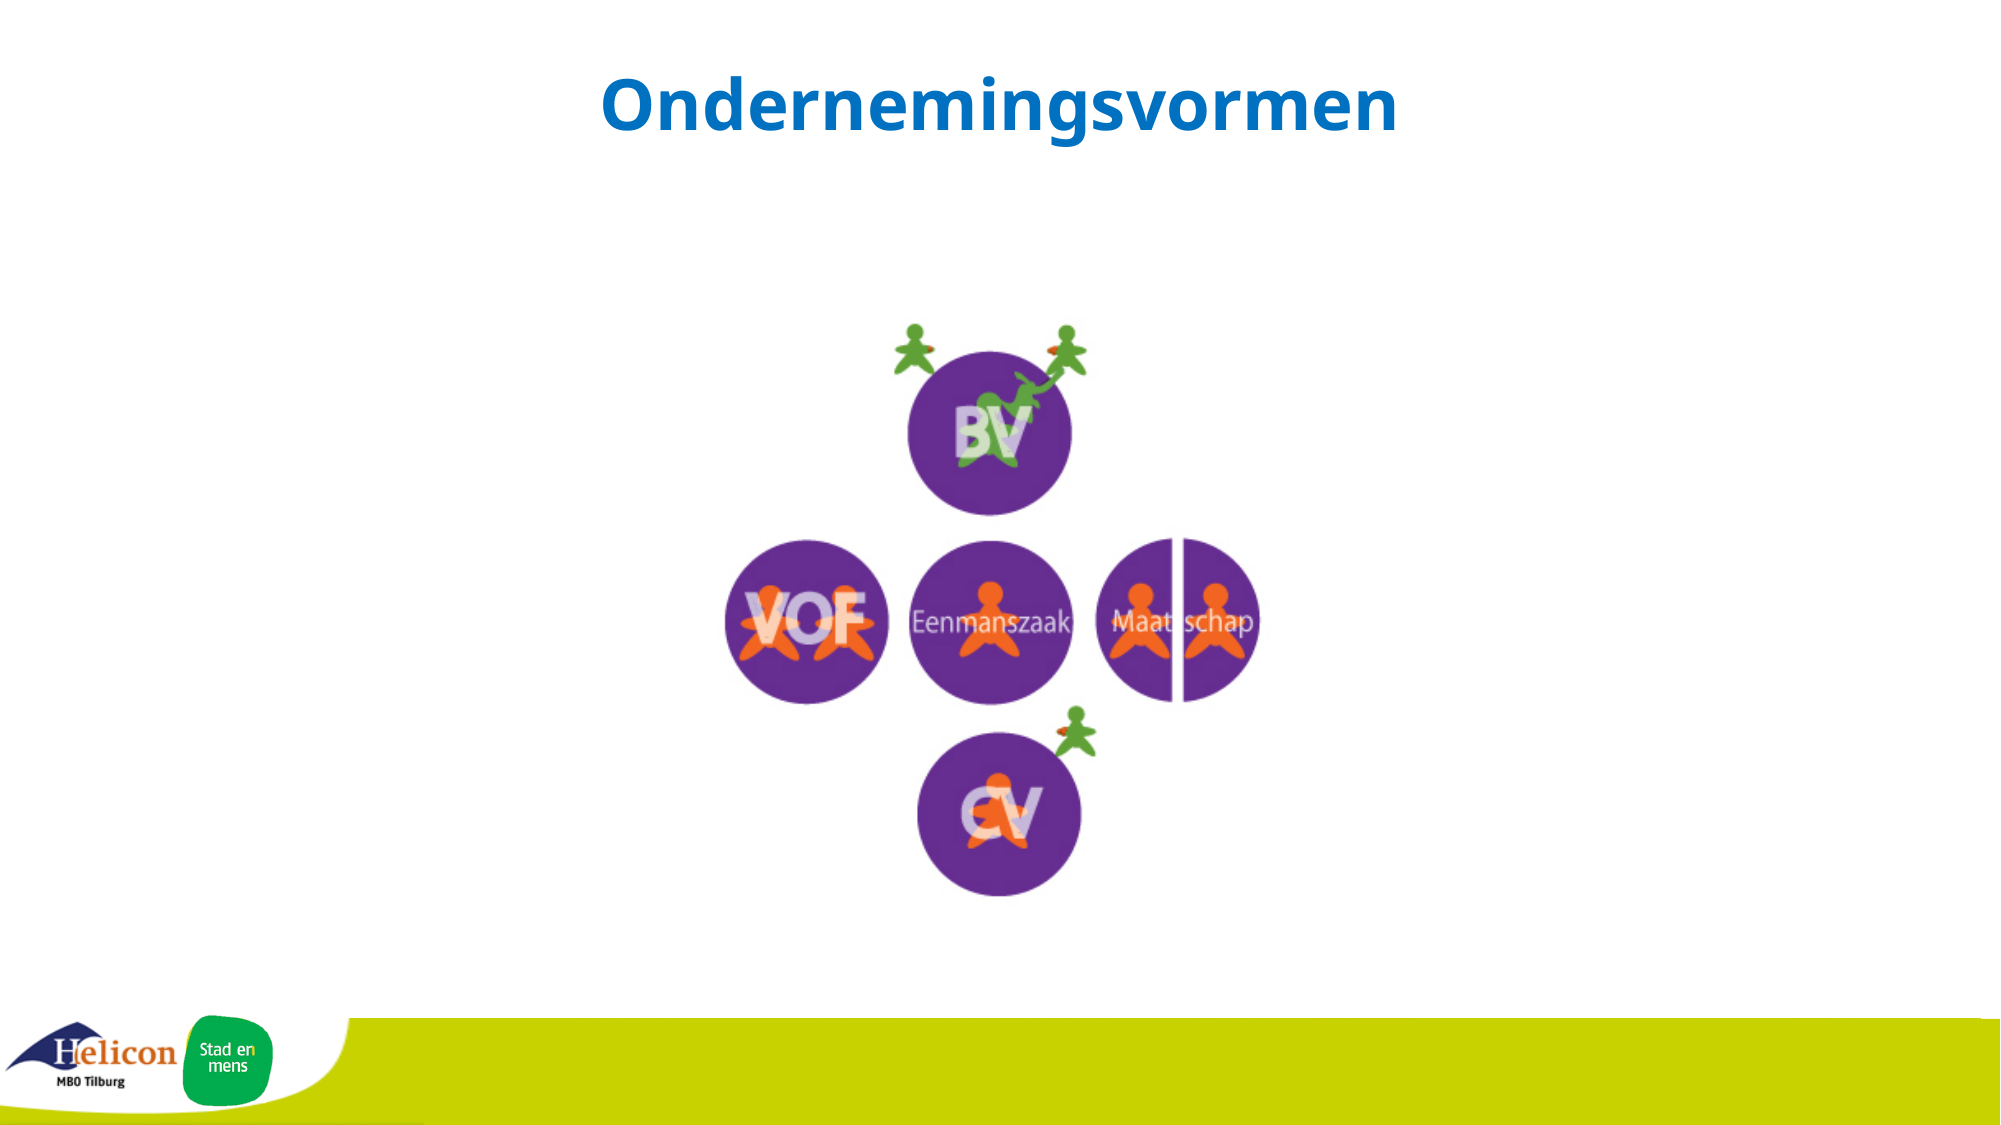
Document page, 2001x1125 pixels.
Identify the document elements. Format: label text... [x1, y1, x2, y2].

title Ondernemingsvormen [249, 61, 1751, 226]
picture [704, 316, 1296, 908]
picture [0, 1013, 424, 1125]
